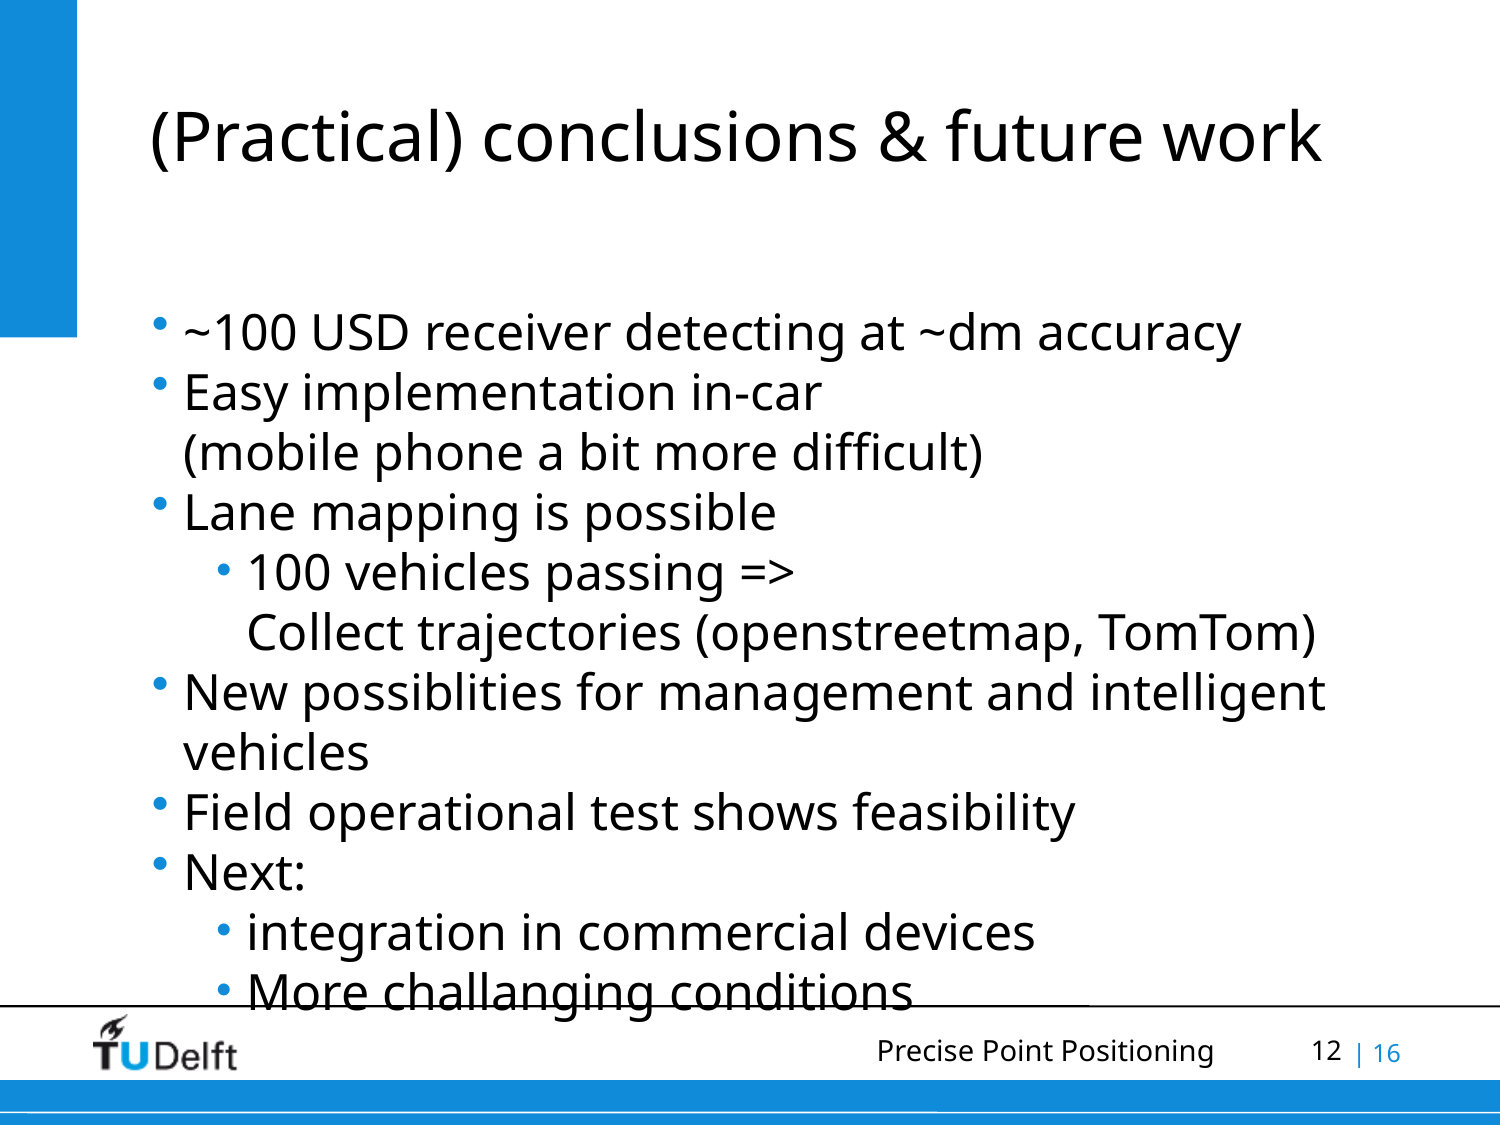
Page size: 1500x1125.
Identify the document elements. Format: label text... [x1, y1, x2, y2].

title (Practical) conclusions & future work [150, 0, 1407, 175]
picture [93, 1014, 240, 1072]
list ~100 USD receiver detecting at ~dm accuracy Easy implementation in-car (mobile phone a bit more difficult) Lane mapping is possible 100 vehicles passing => Collect trajectories (openstreetmap, TomTom) New possiblities for management and intelligent vehicles Field operational test shows feasibility Next: integration in commercial devices More challanging conditions [151, 299, 1447, 965]
